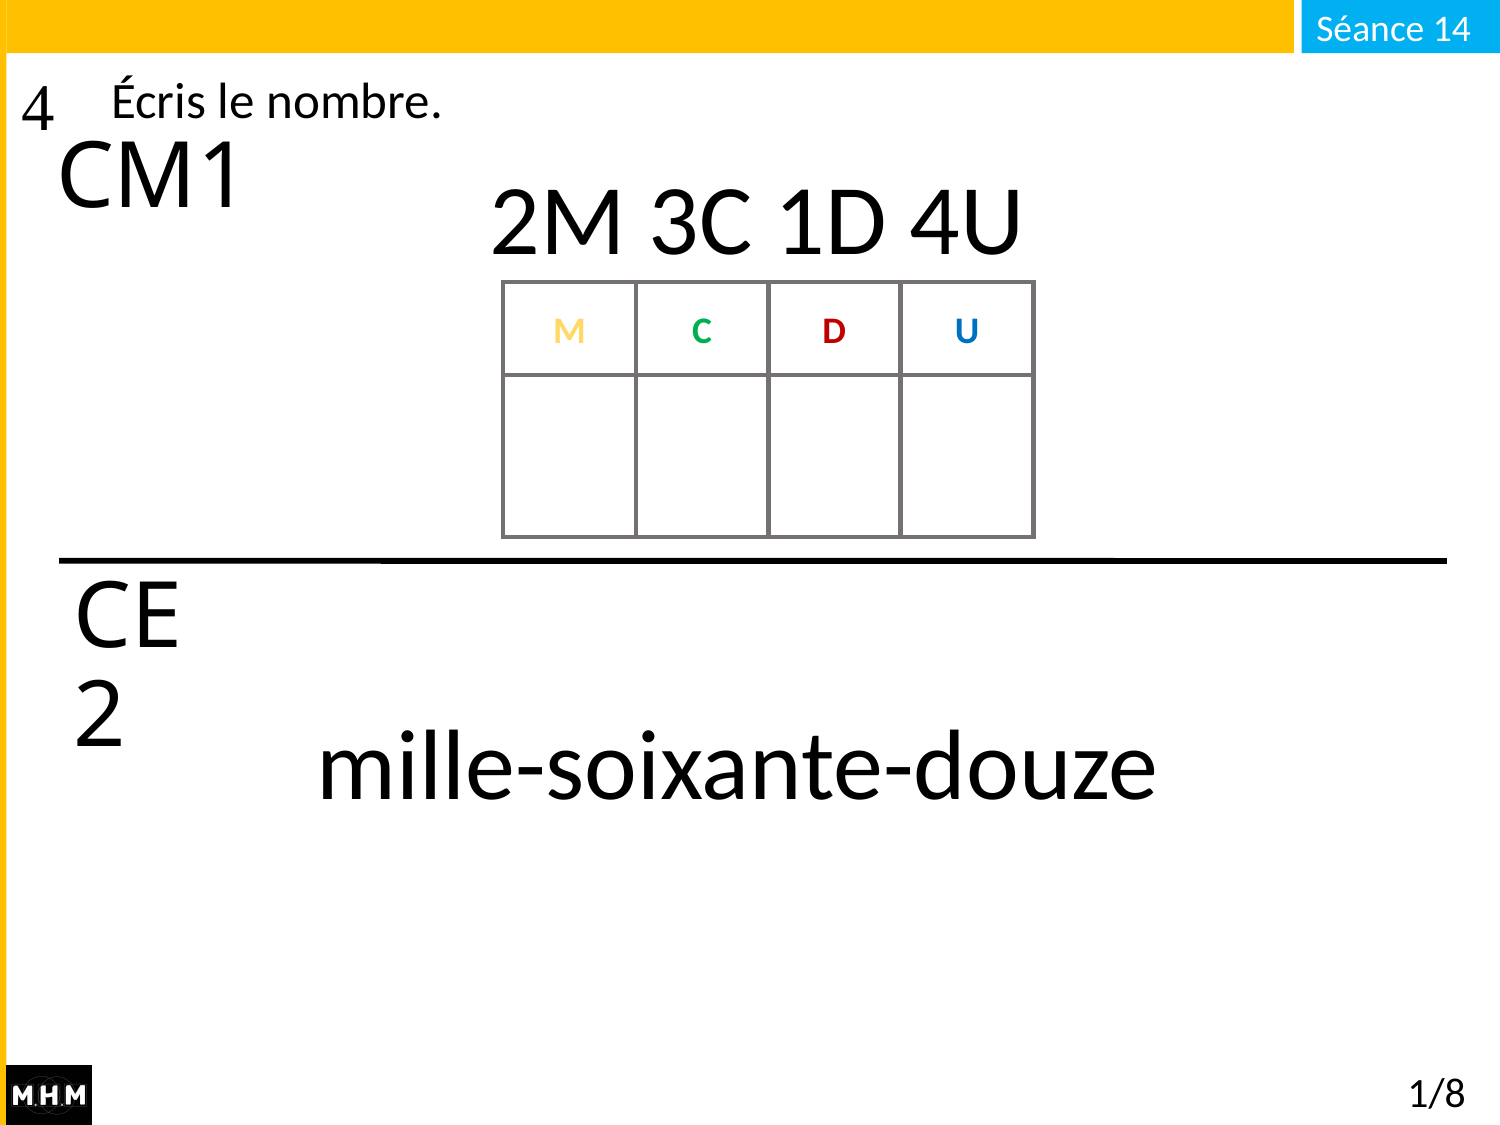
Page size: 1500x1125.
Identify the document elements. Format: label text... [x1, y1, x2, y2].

list 1/8 [1373, 1064, 1500, 1125]
text_box CE2 [59, 561, 237, 676]
text_box 2M 3C 1D 4U [392, 147, 1122, 283]
text_box CM1 [41, 121, 266, 237]
title Écris le nombre. [96, 60, 473, 150]
picture [6, 1065, 92, 1125]
text_box mille-soixante-douze [265, 692, 1211, 827]
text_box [502, 282, 1034, 537]
